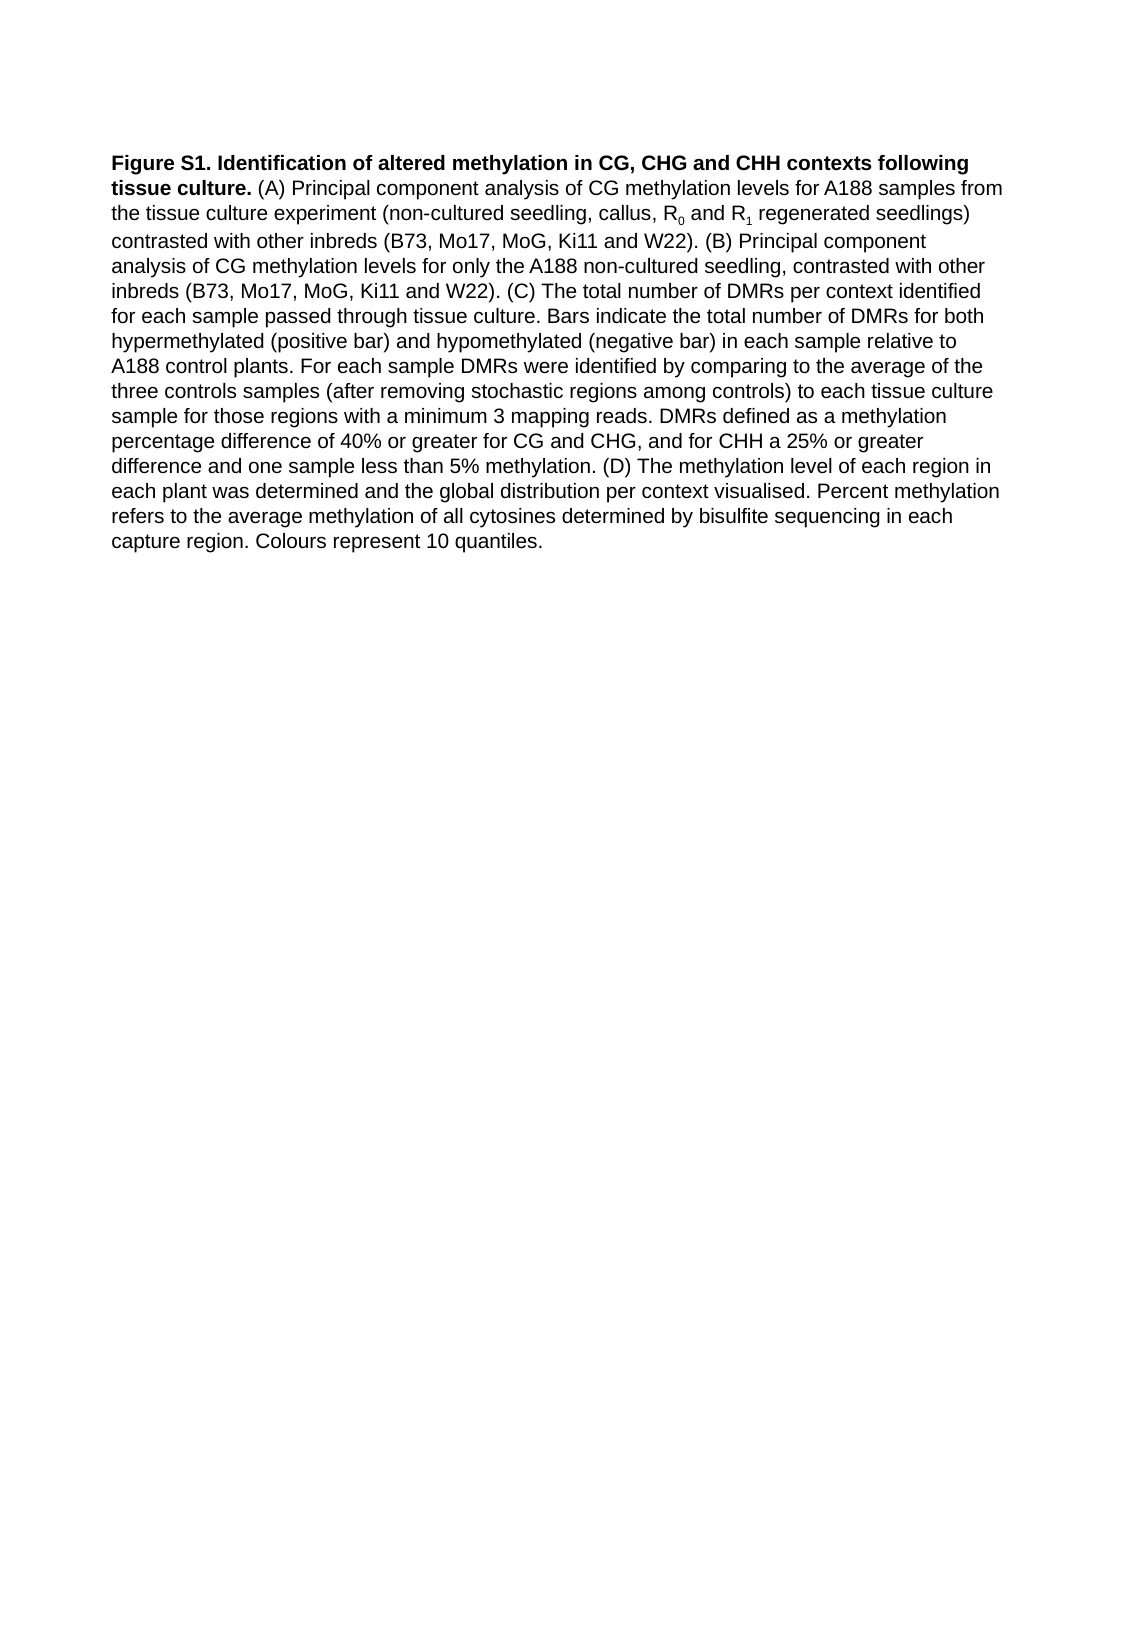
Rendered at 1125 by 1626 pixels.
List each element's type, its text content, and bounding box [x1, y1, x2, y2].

text_box Figure S1. Identification of altered methylation in CG, CHG and CHH contexts following tissue culture. (A) Principal component analysis of CG methylation levels for A188 samples from the tissue culture experiment (non-cultured seedling, callus, R0 and R1 regenerated seedlings) contrasted with other inbreds (B73, Mo17, MoG, Ki11 and W22). (B) Principal component analysis of CG methylation levels for only the A188 non-cultured seedling, contrasted with other inbreds (B73, Mo17, MoG, Ki11 and W22). (C) The total number of DMRs per context identified for each sample passed through tissue culture. Bars indicate the total number of DMRs for both hypermethylated (positive bar) and hypomethylated (negative bar) in each sample relative to A188 control plants. For each sample DMRs were identified by comparing to the average of the three controls samples (after removing stochastic regions among controls) to each tissue culture sample for those regions with a minimum 3 mapping reads. DMRs defined as a methylation percentage difference of 40% or greater for CG and CHG, and for CHH a 25% or greater difference and one sample less than 5% methylation. (D) The methylation level of each region in each plant was determined and the global distribution per context visualised. Percent methylation refers to the average methylation of all cytosines determined by bisulfite sequencing in each capture region. Colours represent 10 quantiles. [96, 142, 1019, 560]
